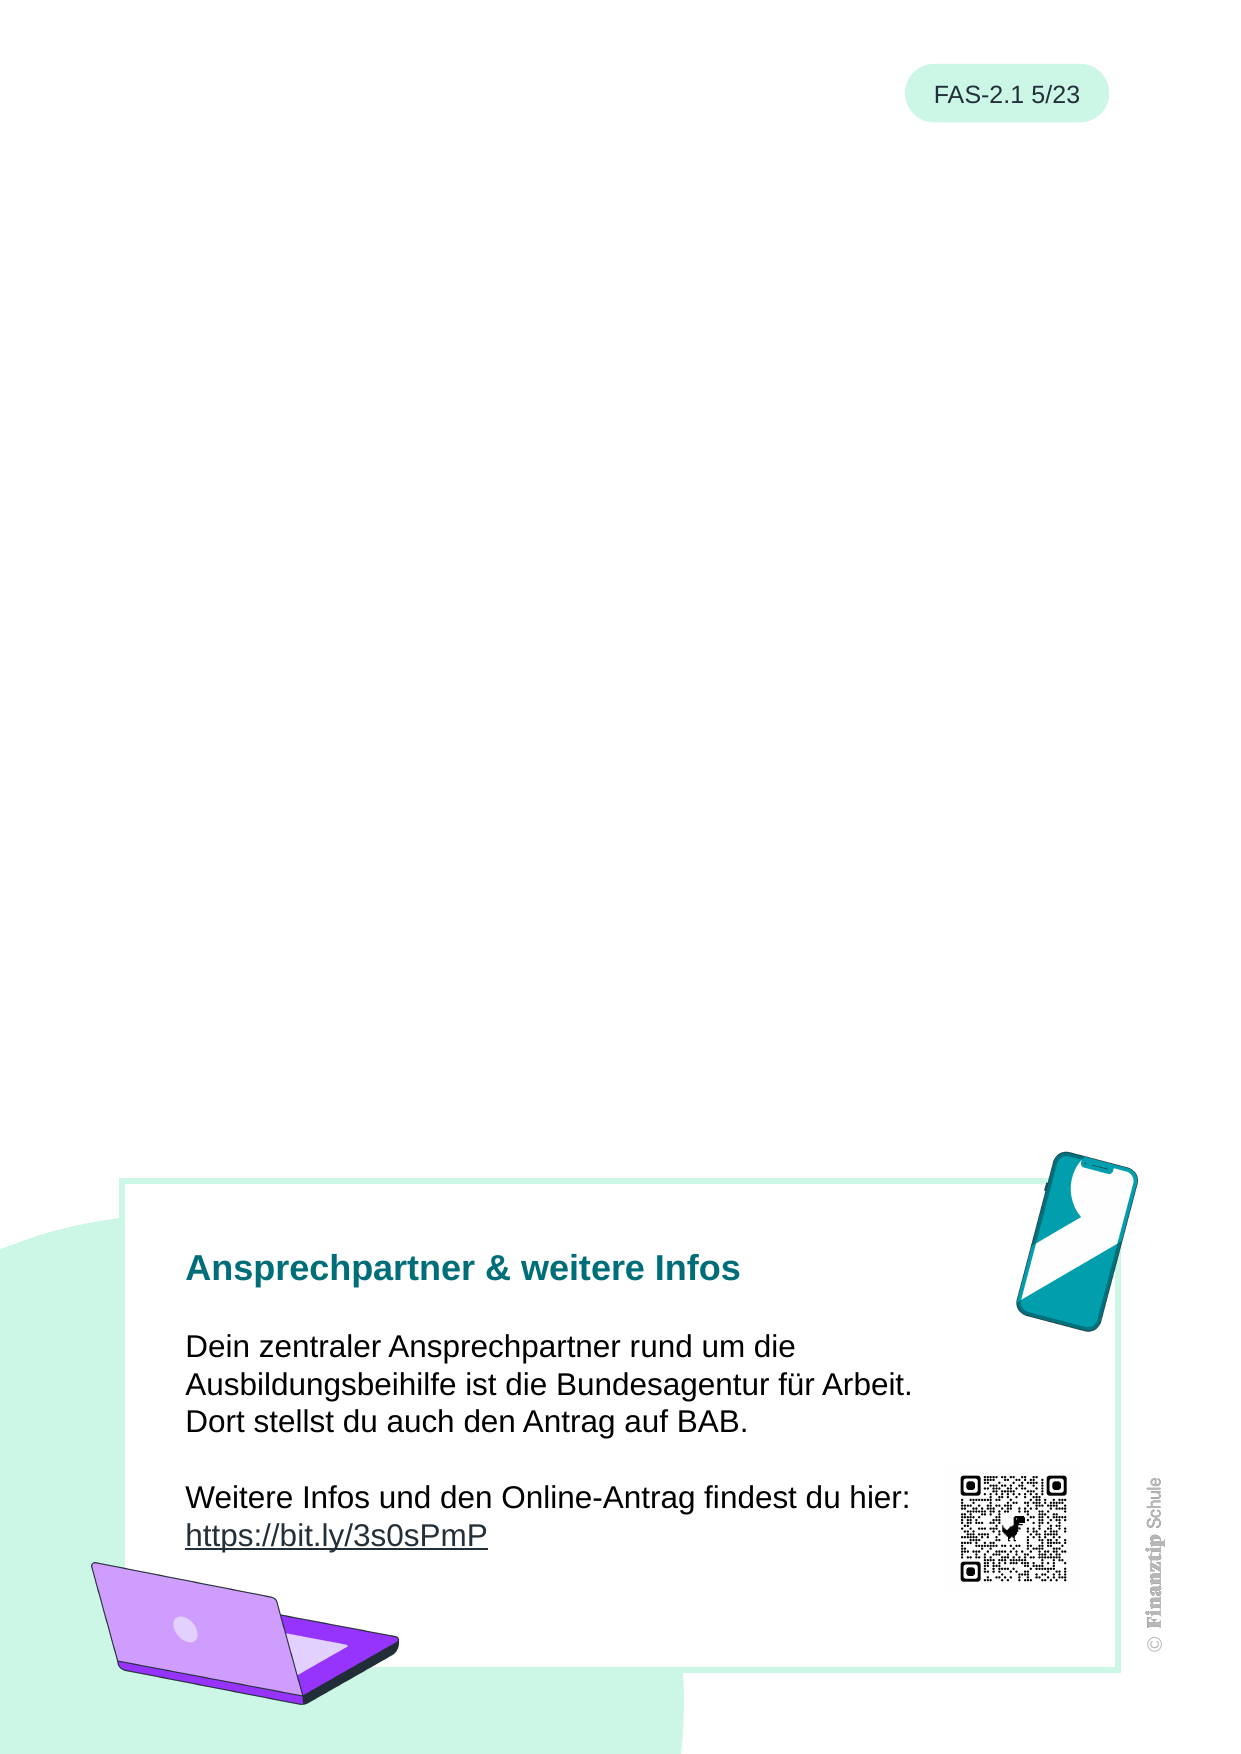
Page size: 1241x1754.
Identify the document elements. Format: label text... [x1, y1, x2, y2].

picture [1143, 1478, 1165, 1628]
picture [969, 1129, 1185, 1354]
text_box Ansprechpartner & weitere Infos Dein zentraler Ansprechpartner rund um die Ausbildungsbeihilfe ist die Bundesagentur für Arbeit. Dort stellst du auch den Antrag auf BAB. Weitere Infos und den Online-Antrag findest du hier: https://bit.ly/3s0sPmP [121, 1180, 1119, 1671]
picture [949, 1464, 1078, 1593]
picture [91, 1562, 399, 1705]
